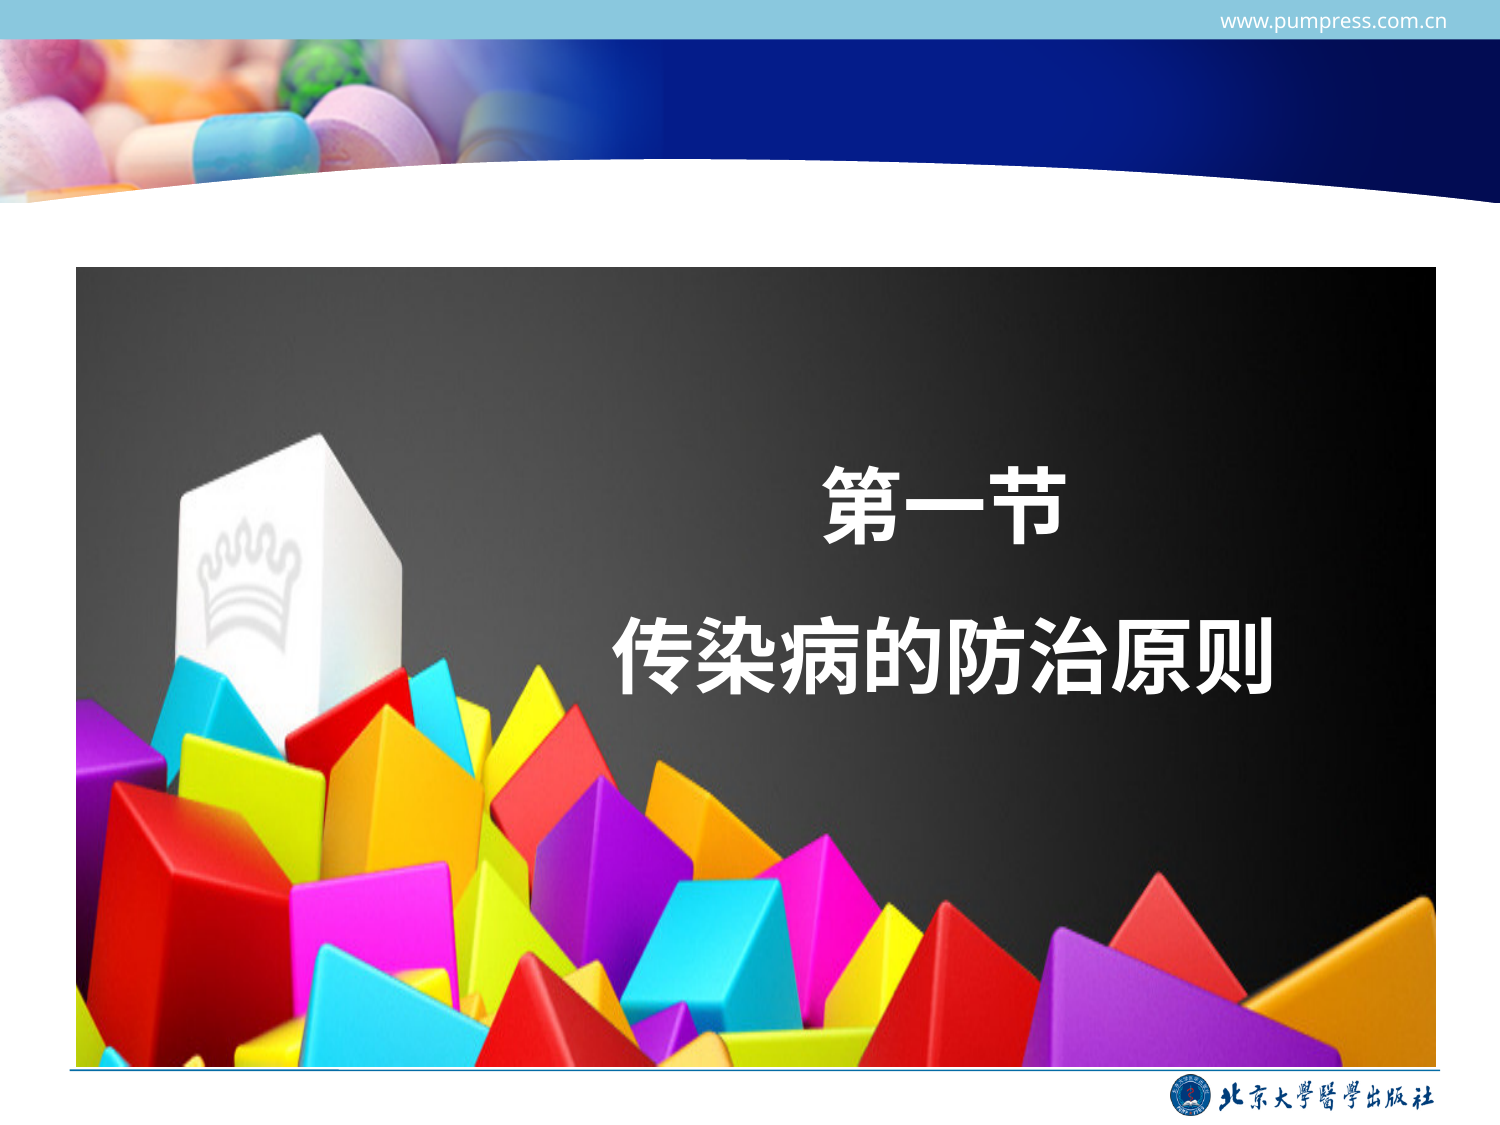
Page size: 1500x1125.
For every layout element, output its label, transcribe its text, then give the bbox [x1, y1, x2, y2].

slide_number www.pumpress.com.cn [1024, 0, 1463, 38]
picture [0, 40, 1500, 203]
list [76, 266, 1436, 1067]
picture [1170, 1074, 1436, 1118]
